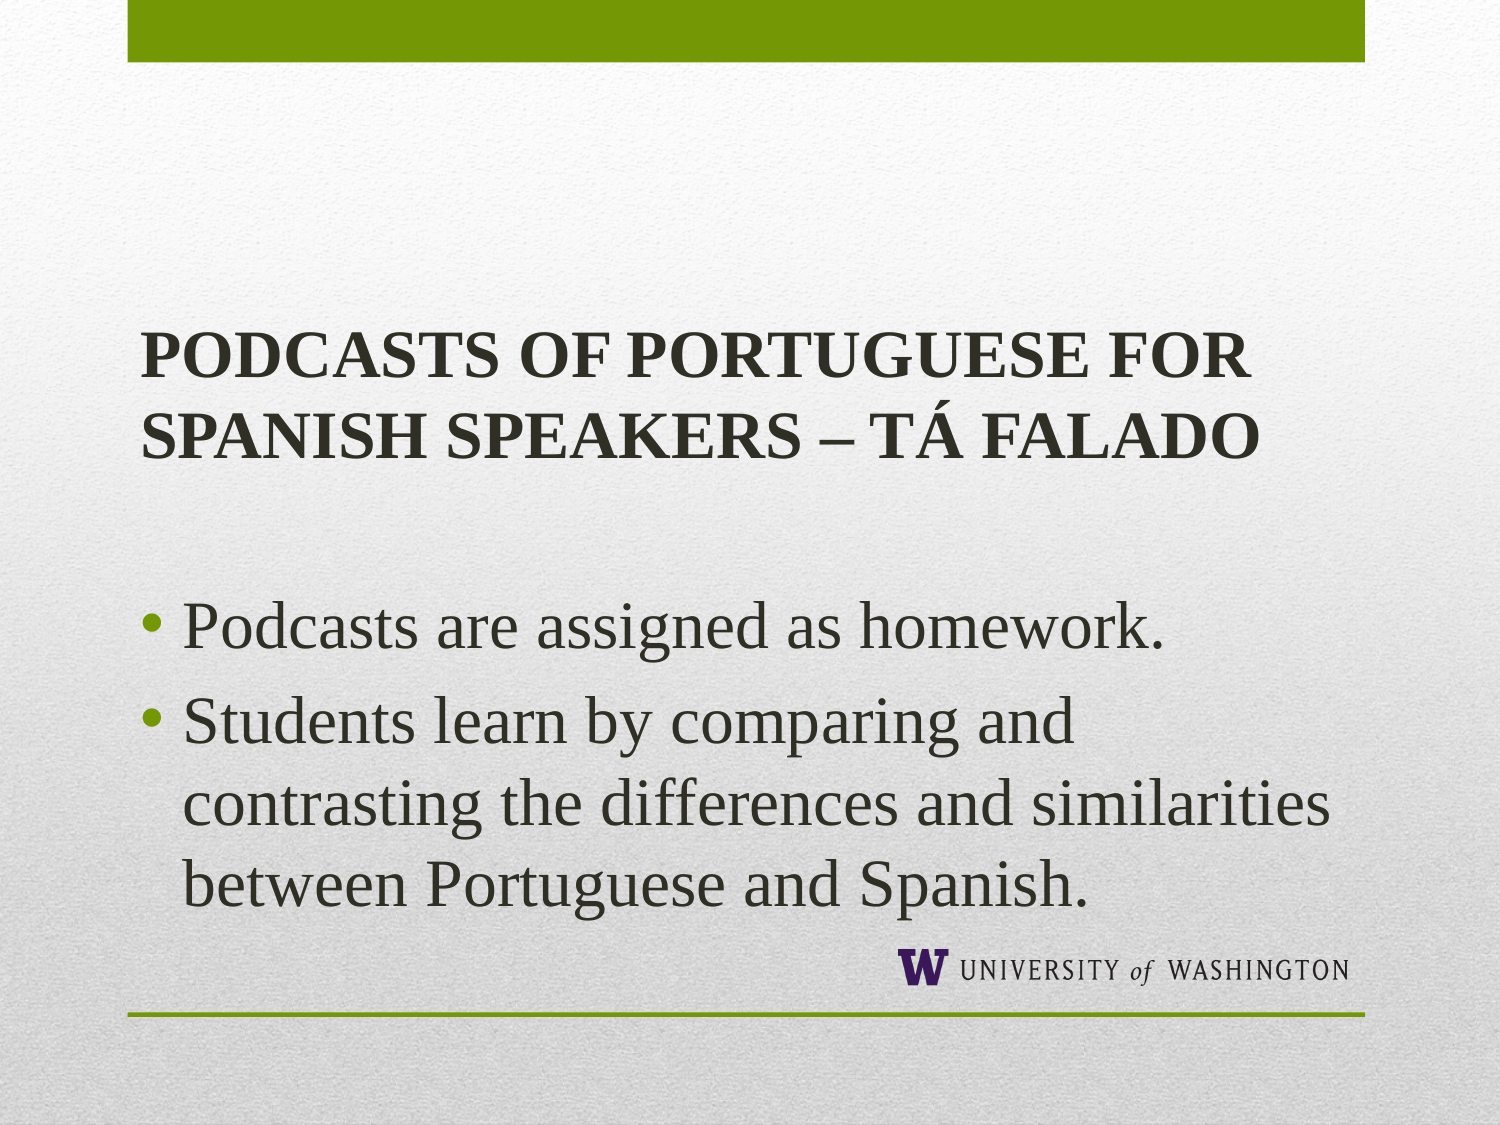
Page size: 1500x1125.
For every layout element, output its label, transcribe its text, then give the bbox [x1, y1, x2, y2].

list PODCASTS OF PORTUGUESE FOR SPANISH SPEAKERS – TÁ FALADO Podcasts are assigned as homework. Students learn by comparing and contrasting the differences and similarities between Portuguese and Spanish. [125, 112, 1363, 982]
picture [897, 949, 1349, 986]
